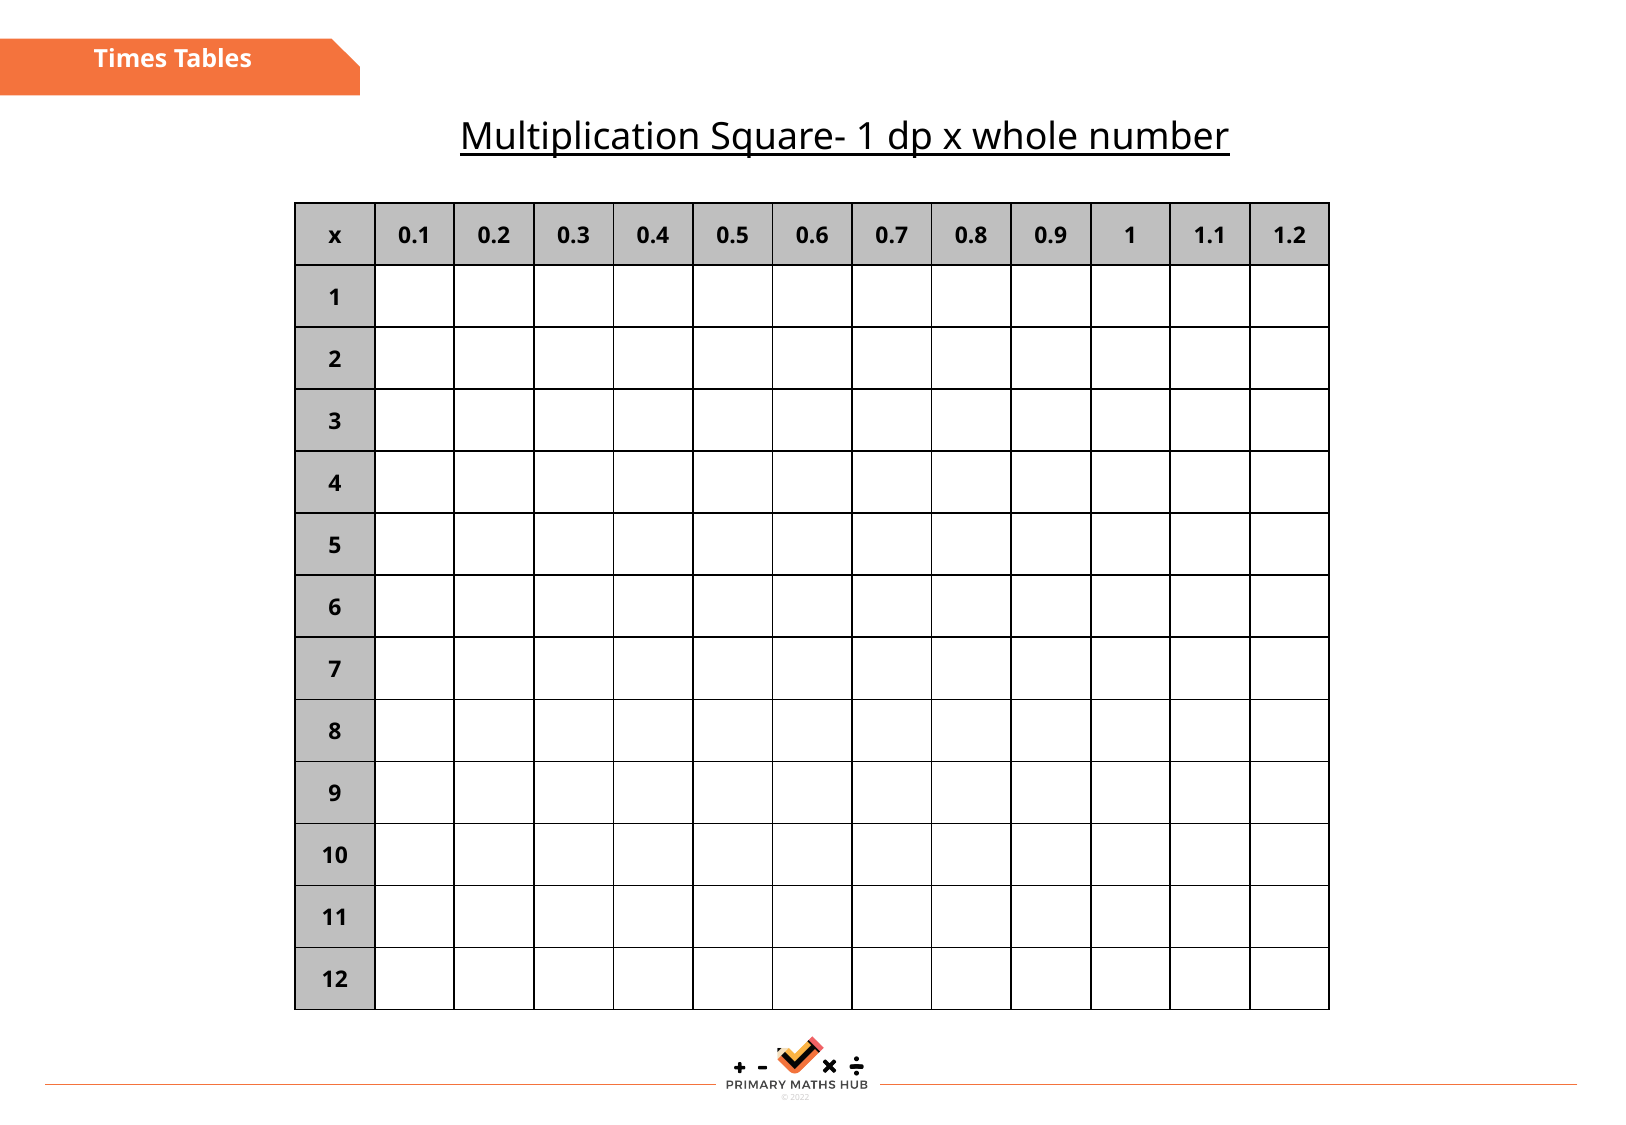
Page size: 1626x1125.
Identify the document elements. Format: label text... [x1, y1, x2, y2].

table_cell [535, 390, 613, 450]
table_cell [1251, 452, 1328, 512]
table_cell [614, 824, 692, 885]
table_header 0.2 [455, 204, 533, 264]
table_cell [932, 576, 1010, 636]
table_header x [296, 204, 374, 264]
table_cell [853, 514, 931, 574]
table_cell [1092, 948, 1169, 1009]
table_cell [1012, 638, 1090, 699]
table_cell [614, 576, 692, 636]
table_header 1.1 [1171, 204, 1249, 264]
table_cell 4 [296, 452, 374, 512]
table_cell [773, 452, 851, 512]
table_cell [694, 576, 772, 636]
table_cell [1171, 638, 1249, 699]
table_cell 7 [296, 638, 374, 699]
table_cell [1251, 762, 1328, 823]
table_cell [932, 948, 1010, 1009]
table_cell [773, 266, 851, 326]
table_cell [614, 328, 692, 388]
table_cell [773, 824, 851, 885]
table_cell 12 [296, 948, 374, 1009]
table_cell [1171, 700, 1249, 761]
table_cell [535, 328, 613, 388]
table_cell [1012, 948, 1090, 1009]
table_cell [1251, 638, 1328, 699]
table_cell [853, 886, 931, 947]
text_box © 2022 [720, 1084, 870, 1110]
table_cell [535, 886, 613, 947]
table_cell [932, 824, 1010, 885]
table_cell [376, 762, 453, 823]
table_cell [853, 824, 931, 885]
table_cell [1092, 514, 1169, 574]
table_cell [773, 328, 851, 388]
table_cell [535, 762, 613, 823]
table_header 0.3 [535, 204, 613, 264]
table_cell [535, 514, 613, 574]
table_cell [535, 576, 613, 636]
text_box Times Tables [0, 37, 361, 97]
table_cell [376, 576, 453, 636]
table_cell [535, 700, 613, 761]
table_cell [1251, 328, 1328, 388]
table_cell 1 [296, 266, 374, 326]
table_cell [1012, 390, 1090, 450]
table_cell [455, 576, 533, 636]
table_cell [535, 452, 613, 512]
table_cell [455, 762, 533, 823]
table_cell [694, 700, 772, 761]
table_cell [853, 452, 931, 512]
table_cell [1092, 452, 1169, 512]
table_cell [614, 700, 692, 761]
table_header 0.7 [853, 204, 931, 264]
table_cell [1092, 762, 1169, 823]
table_cell [1171, 390, 1249, 450]
table_cell [376, 514, 453, 574]
table_cell [1092, 390, 1169, 450]
table_cell [455, 328, 533, 388]
table_cell [773, 762, 851, 823]
table_cell [694, 266, 772, 326]
table_cell [376, 328, 453, 388]
table_cell [614, 886, 692, 947]
table_cell [773, 576, 851, 636]
table_cell [694, 762, 772, 823]
table_header 0.8 [932, 204, 1010, 264]
table_cell [1171, 452, 1249, 512]
table_cell [1092, 576, 1169, 636]
table_cell [535, 266, 613, 326]
table_cell [1251, 824, 1328, 885]
table_cell [773, 948, 851, 1009]
table_cell [932, 266, 1010, 326]
table_cell [1171, 886, 1249, 947]
table_cell 5 [296, 514, 374, 574]
table_header 0.9 [1012, 204, 1090, 264]
table_cell 6 [296, 576, 374, 636]
table_cell [694, 886, 772, 947]
table_cell [853, 762, 931, 823]
table_cell [614, 948, 692, 1009]
table_cell [932, 452, 1010, 512]
table_cell [1012, 700, 1090, 761]
table_cell [1012, 762, 1090, 823]
table_cell [1012, 576, 1090, 636]
table_cell [1171, 762, 1249, 823]
table_cell [376, 824, 453, 885]
table_cell [853, 390, 931, 450]
table_cell [1012, 452, 1090, 512]
table_cell [455, 514, 533, 574]
table_cell 11 [296, 886, 374, 947]
table_cell [694, 638, 772, 699]
table_cell [1171, 514, 1249, 574]
table_cell [455, 886, 533, 947]
table_cell 10 [296, 824, 374, 885]
table_cell [455, 390, 533, 450]
table_header 0.4 [614, 204, 692, 264]
table_cell [932, 700, 1010, 761]
table_cell [853, 328, 931, 388]
table_cell [1012, 886, 1090, 947]
table_cell [853, 638, 931, 699]
table_cell [1092, 266, 1169, 326]
table_cell [773, 638, 851, 699]
table_cell [1251, 576, 1328, 636]
table_cell [614, 638, 692, 699]
table_header 1.2 [1251, 204, 1328, 264]
table_cell [376, 390, 453, 450]
table_cell [1251, 390, 1328, 450]
table_cell [932, 886, 1010, 947]
table_cell [455, 452, 533, 512]
table_cell [853, 576, 931, 636]
table_cell [614, 452, 692, 512]
table_cell [376, 886, 453, 947]
table_cell [932, 390, 1010, 450]
table_cell [1171, 948, 1249, 1009]
table_cell [1251, 700, 1328, 761]
table_cell [694, 452, 772, 512]
table_cell [455, 700, 533, 761]
table_cell [694, 948, 772, 1009]
table_cell [1012, 266, 1090, 326]
table_cell [455, 638, 533, 699]
table_cell [1251, 886, 1328, 947]
table_cell [773, 700, 851, 761]
table_cell [1012, 824, 1090, 885]
table_cell [1092, 638, 1169, 699]
table_cell [535, 948, 613, 1009]
table_cell [1012, 514, 1090, 574]
table_header 0.1 [376, 204, 453, 264]
table_header 1 [1092, 204, 1169, 264]
table_cell [614, 390, 692, 450]
table_cell [535, 638, 613, 699]
table_cell [455, 266, 533, 326]
picture [722, 1034, 872, 1094]
table_cell [1171, 266, 1249, 326]
table_cell [376, 700, 453, 761]
table_cell [376, 266, 453, 326]
text_box Multiplication Square- 1 dp x whole number [445, 105, 1246, 165]
table_header 0.6 [773, 204, 851, 264]
table_cell 3 [296, 390, 374, 450]
table_cell [1171, 824, 1249, 885]
table_cell [376, 638, 453, 699]
table_cell [1012, 328, 1090, 388]
table_cell [1251, 266, 1328, 326]
table_cell [376, 452, 453, 512]
table_cell [853, 266, 931, 326]
table_cell [1171, 576, 1249, 636]
table_cell [1251, 948, 1328, 1009]
table_cell [932, 514, 1010, 574]
table_cell [1251, 514, 1328, 574]
table_cell 9 [296, 762, 374, 823]
table_cell [535, 824, 613, 885]
table_cell [932, 328, 1010, 388]
table_cell [694, 390, 772, 450]
table_cell [614, 762, 692, 823]
table_cell [455, 824, 533, 885]
table_cell [773, 390, 851, 450]
table_cell [1092, 886, 1169, 947]
table_cell [455, 948, 533, 1009]
table_cell [1092, 700, 1169, 761]
table_header 0.5 [694, 204, 772, 264]
table_cell [853, 700, 931, 761]
table_cell [932, 638, 1010, 699]
table_cell 2 [296, 328, 374, 388]
table_cell 8 [296, 700, 374, 761]
table_cell [932, 762, 1010, 823]
table_cell [773, 886, 851, 947]
table_cell [1092, 328, 1169, 388]
table_cell [376, 948, 453, 1009]
table_cell [694, 514, 772, 574]
table_cell [1092, 824, 1169, 885]
table_cell [853, 948, 931, 1009]
table_cell [694, 328, 772, 388]
table_cell [614, 514, 692, 574]
table_cell [614, 266, 692, 326]
table_cell [694, 824, 772, 885]
table_cell [773, 514, 851, 574]
table_cell [1171, 328, 1249, 388]
